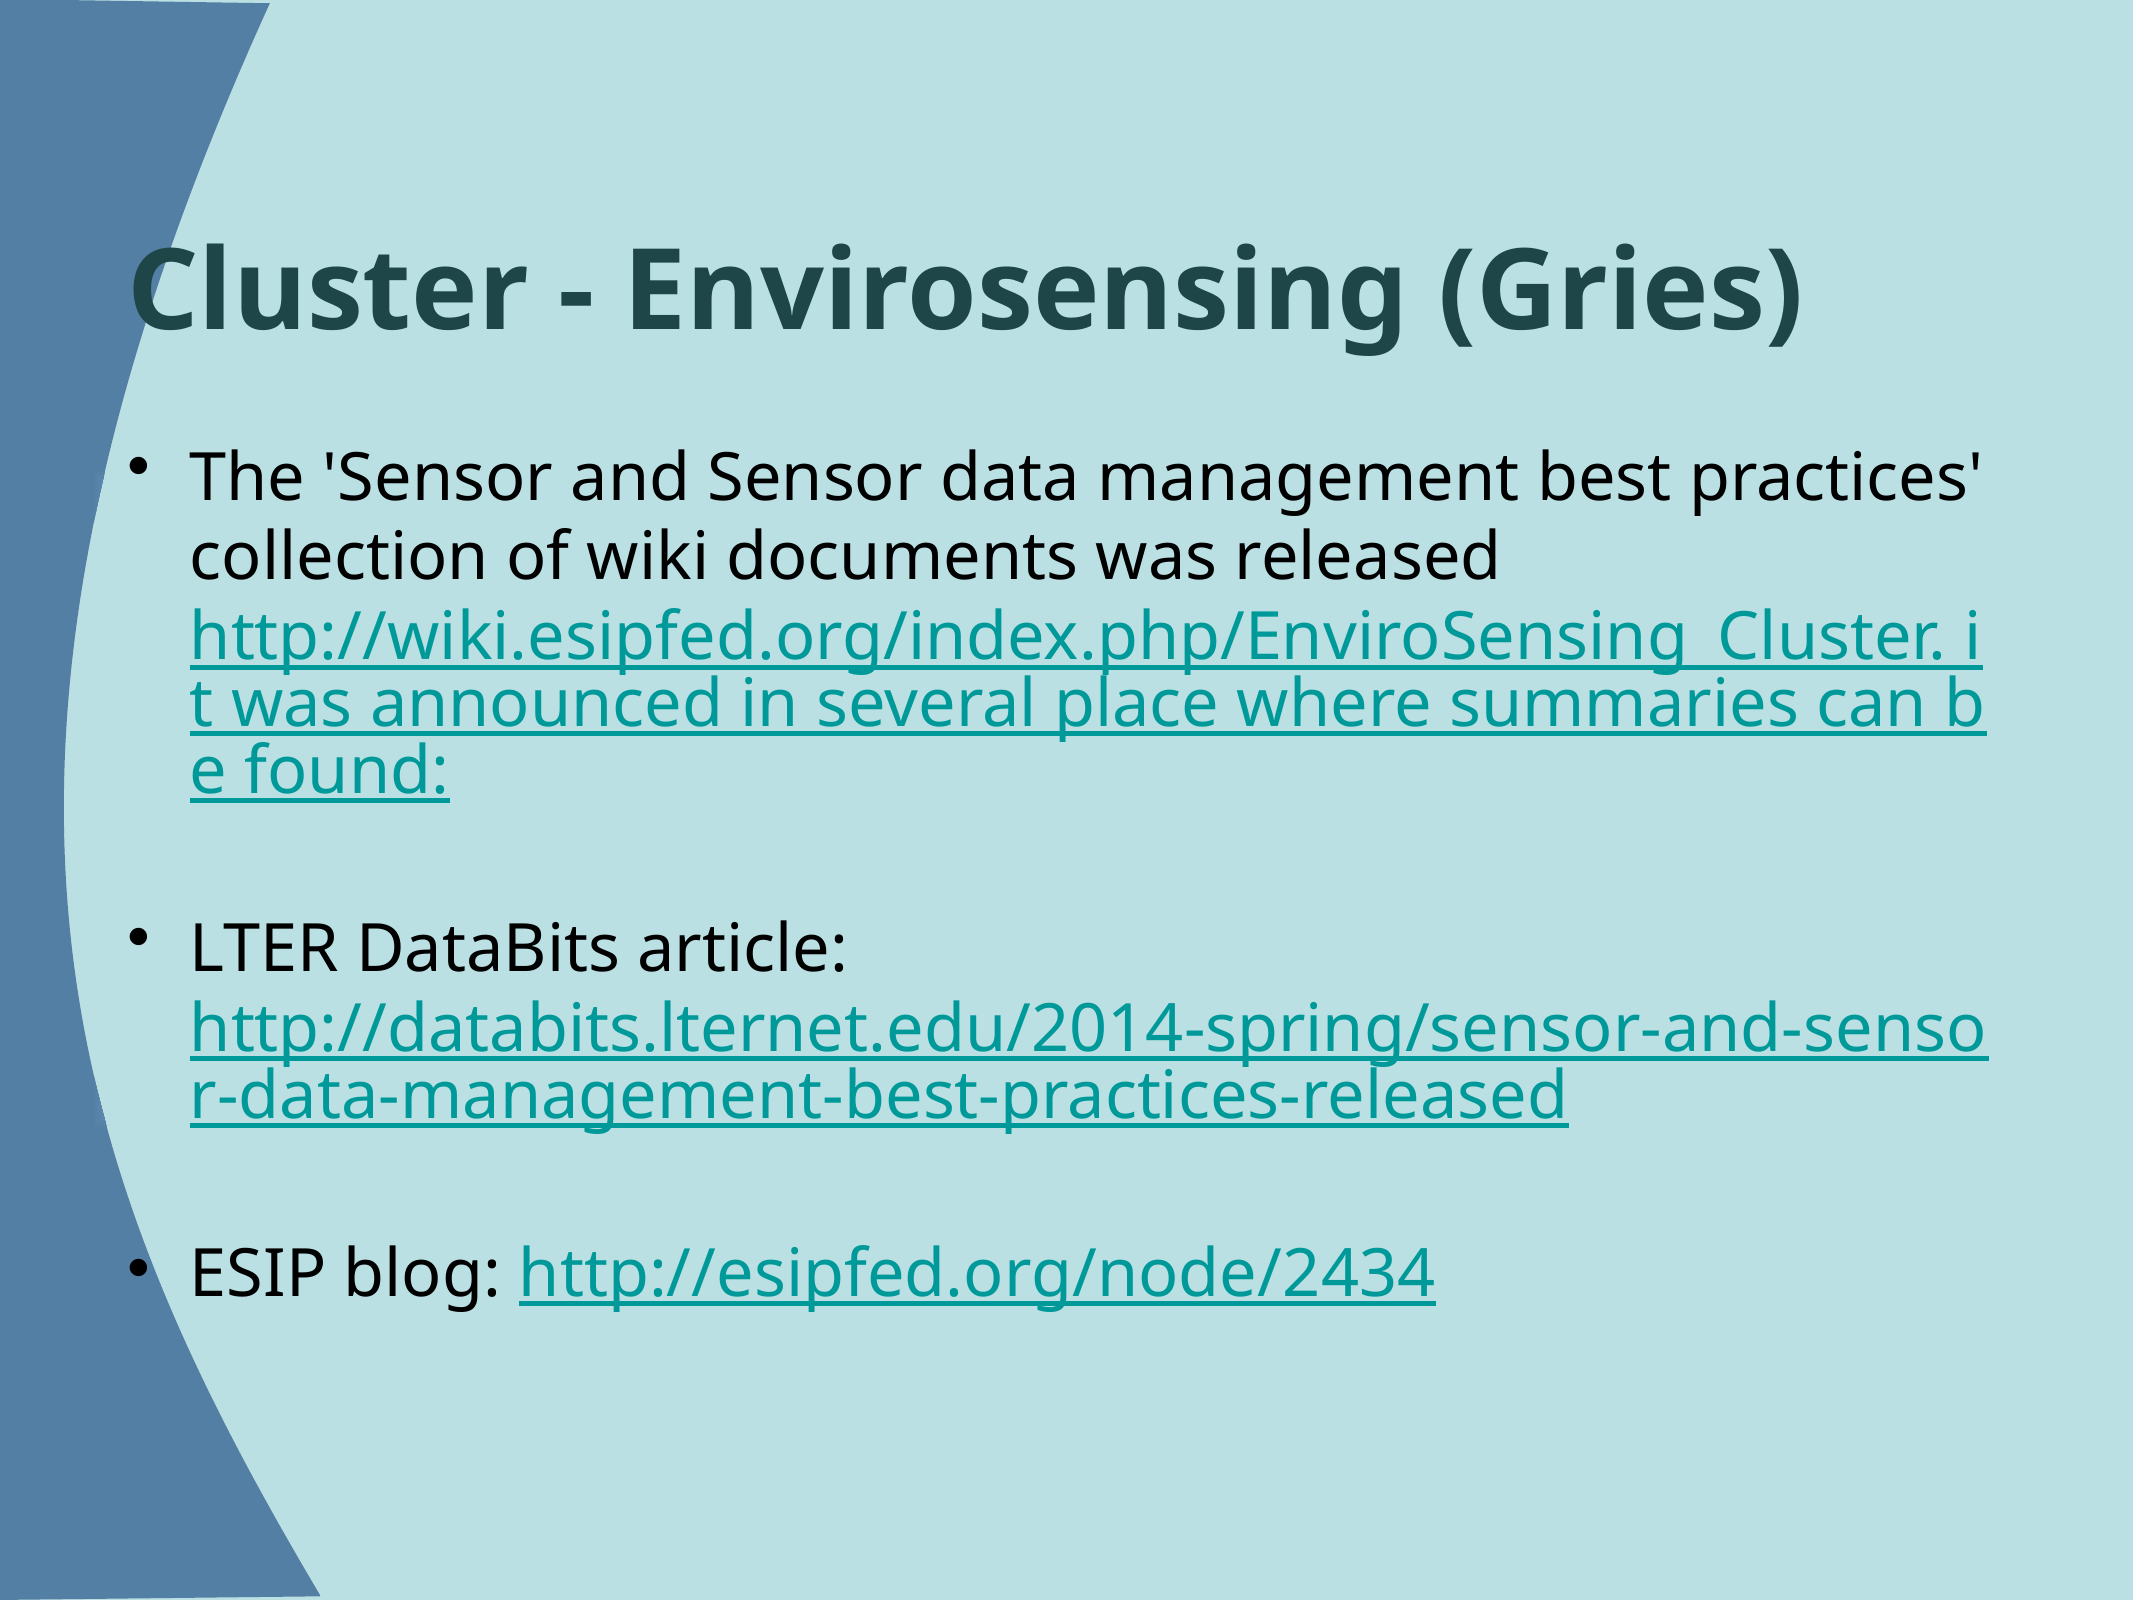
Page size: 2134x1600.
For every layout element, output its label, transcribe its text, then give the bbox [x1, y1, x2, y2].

title Cluster - Envirosensing (Gries) [106, 63, 2028, 374]
list The 'Sensor and Sensor data management best practices' collection of wiki documents was released http://wiki.esipfed.org/index.php/EnviroSensing_Cluster. it was announced in several place where summaries can be found: LTER DataBits article: http://databits.lternet.edu/2014-spring/sensor-and-sensor-data-management-best-practices-released ESIP blog: http://esipfed.org/node/2434 [106, 411, 2028, 1463]
text_box [0, 0, 321, 1600]
